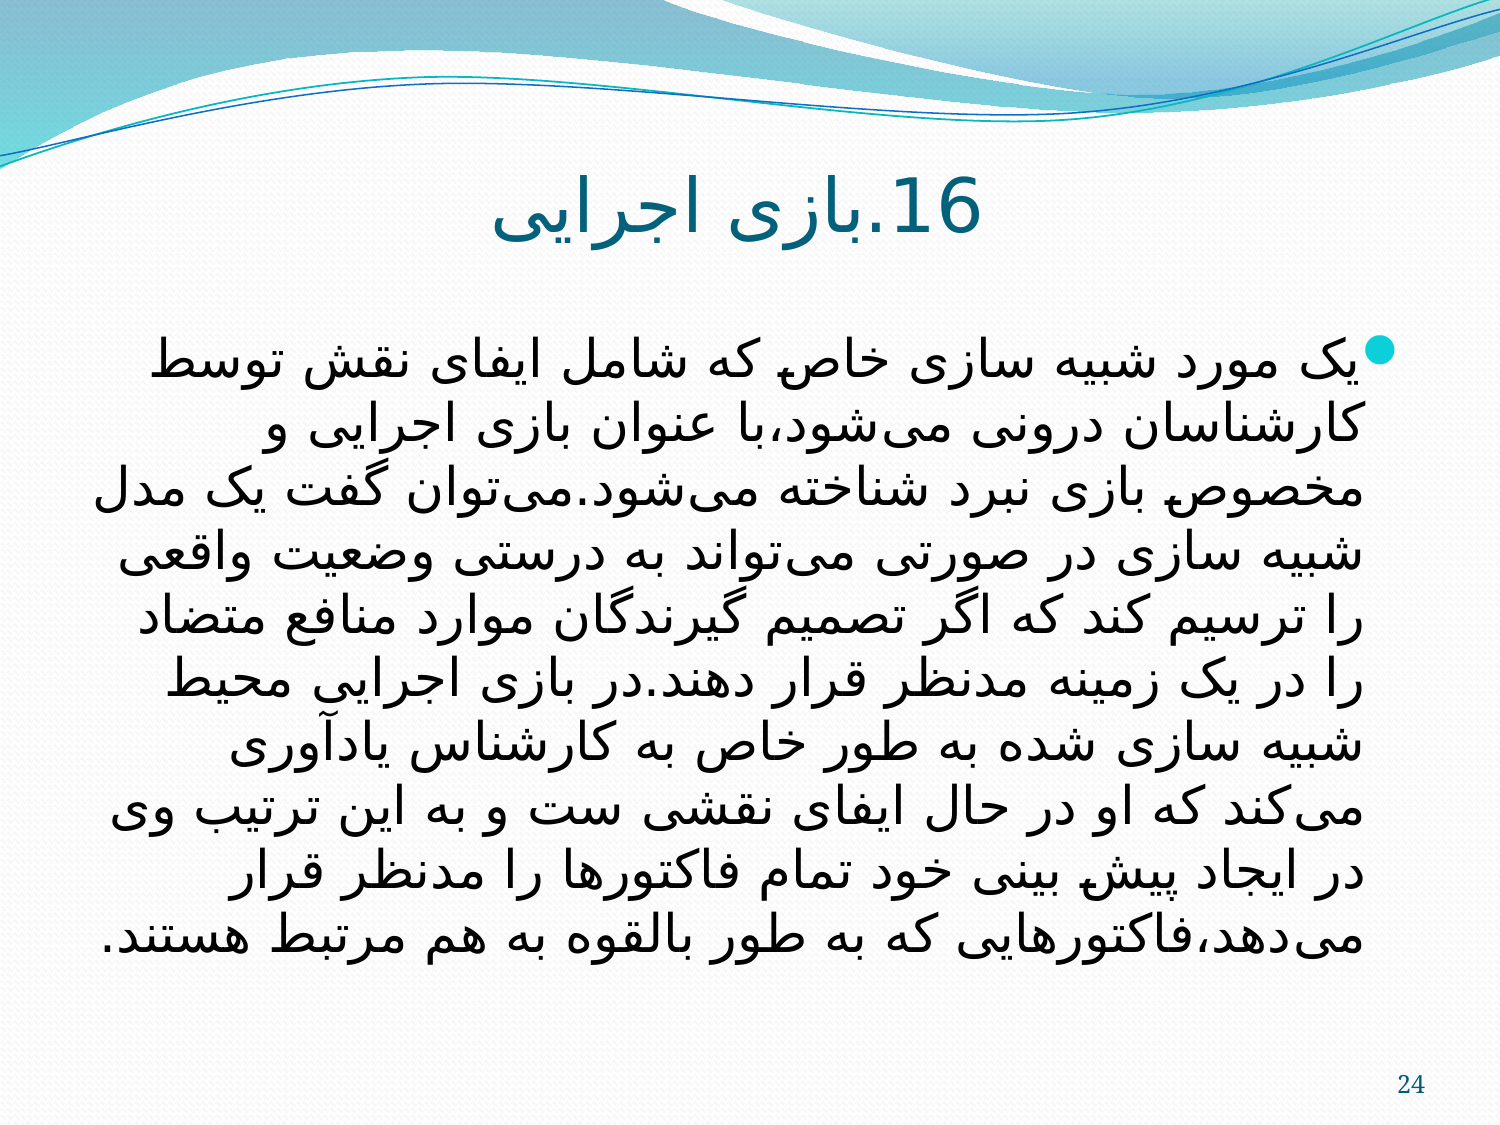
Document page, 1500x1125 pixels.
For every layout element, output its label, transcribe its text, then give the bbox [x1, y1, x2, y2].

list یک مورد شبیه سازی خاص که شامل ایفای نقش توسط کارشناسان درونی می‌شود،با عنوان بازی اجرایی و مخصوص بازی نبرد شناخته می‌شود.می‌توان گفت یک مدل شبیه سازی در صورتی می‌تواند به درستی وضعیت واقعی را ترسیم کند که اگر تصمیم گیرندگان موارد منافع متضاد را در یک زمینه مدنظر قرار دهند.در بازی اجرایی محیط شبیه سازی شده به طور خاص به کارشناس یادآوری می‌کند که او در حال ایفای نقشی ست و به این ترتیب وی در ایجاد پیش بینی خود تمام فاکتورها را مدنظر قرار می‌دهد،فاکتورهایی که به طور بالقوه به هم مرتبط هستند. [75, 317, 1425, 1038]
slide_number 24 [1299, 1042, 1425, 1103]
title 16.بازی اجرایی [62, 149, 1413, 338]
